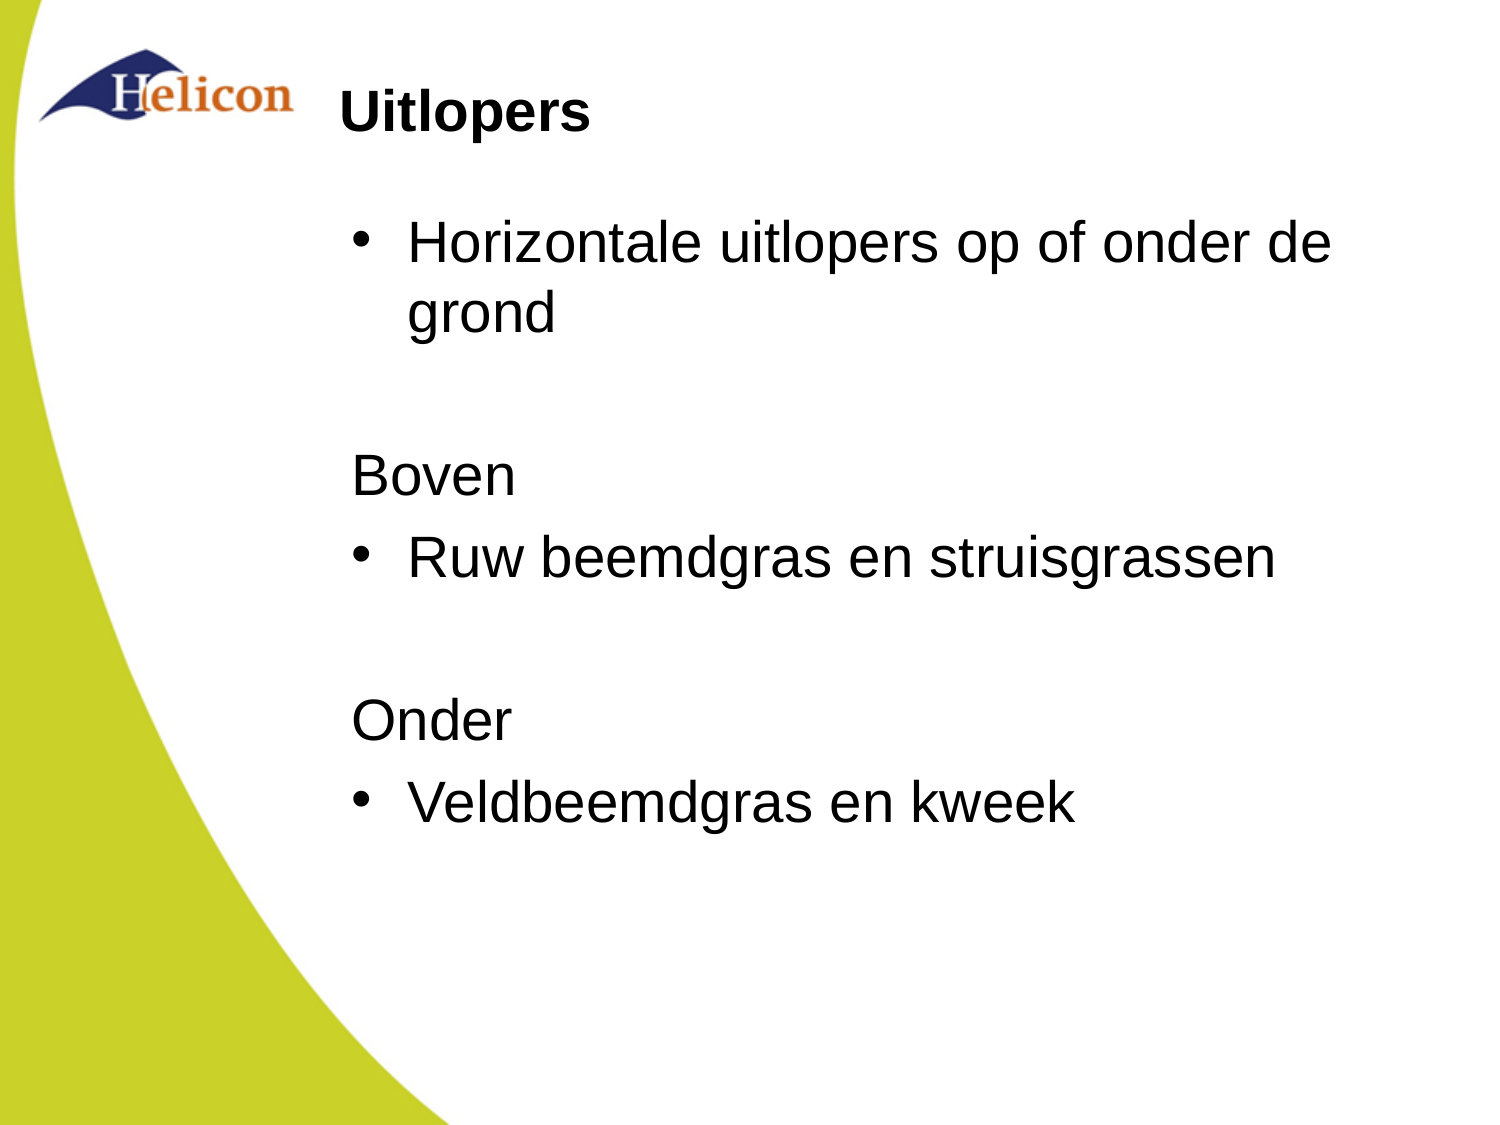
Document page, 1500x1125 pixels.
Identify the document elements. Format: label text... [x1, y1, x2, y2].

list Horizontale uitlopers op of onder de grond Boven Ruw beemdgras en struisgrassen Onder Veldbeemdgras en kweek [336, 196, 1425, 1005]
picture [0, 0, 1500, 1125]
title Uitlopers [324, 54, 1415, 161]
